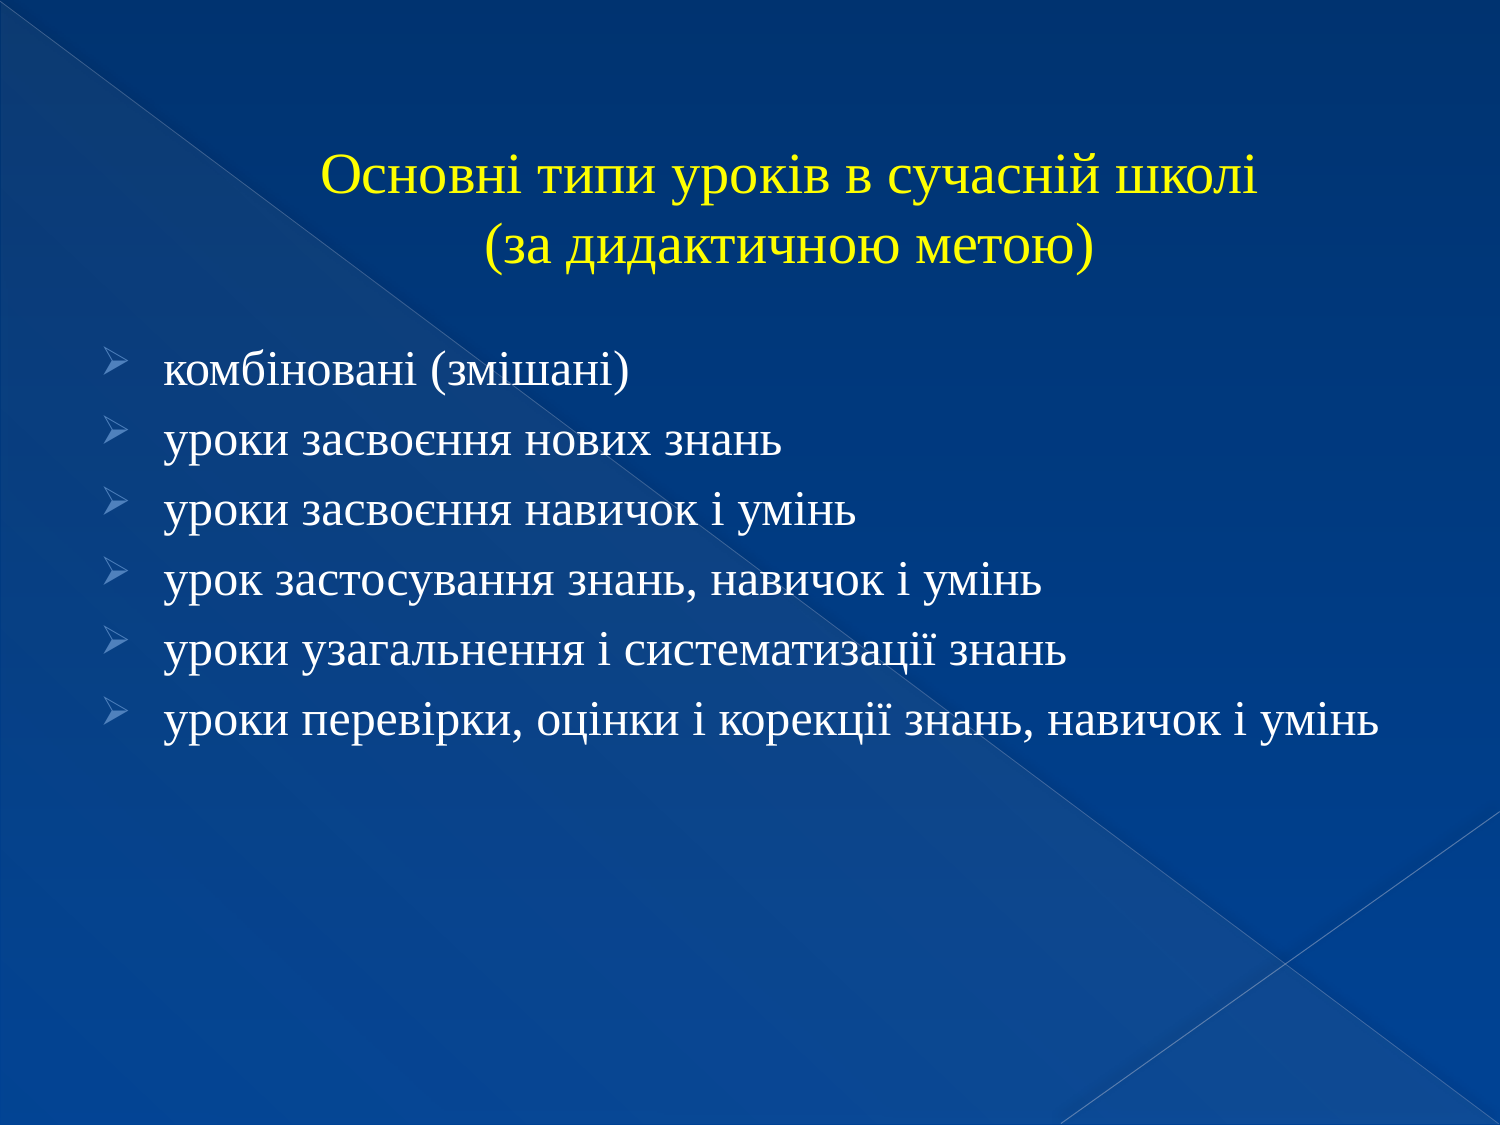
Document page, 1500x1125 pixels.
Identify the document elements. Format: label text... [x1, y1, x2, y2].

list комбіновані (змішані) уроки засвоєння нових знань уроки засвоєння навичок і умінь урок застосування знань, навичок і умінь уроки узагальнення і систематизації знань уроки перевірки, оцінки і корекції знань, навичок і умінь [75, 328, 1425, 1059]
title Основні типи уроків в сучасній школі (за дидактичною метою) [75, 105, 1425, 305]
